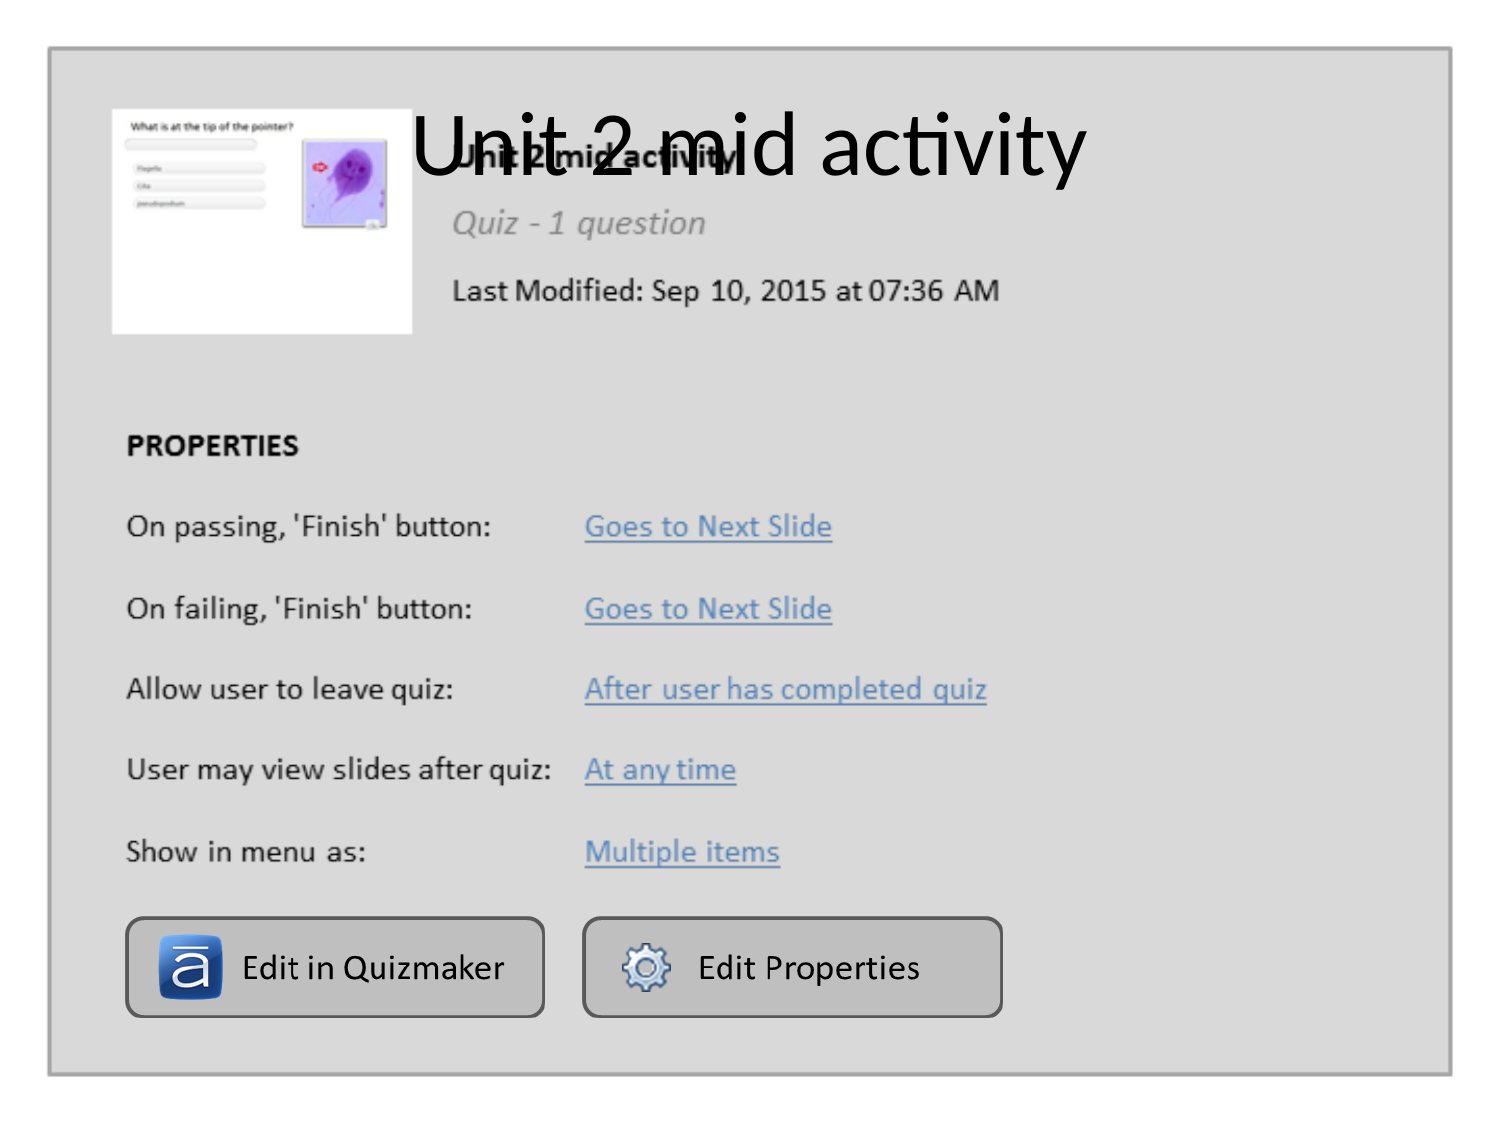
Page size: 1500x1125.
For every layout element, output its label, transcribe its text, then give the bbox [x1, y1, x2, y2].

title Unit 2 mid activity [75, 45, 1425, 233]
picture [0, 0, 1500, 1125]
slide_number 24 [1074, 1042, 1425, 1103]
